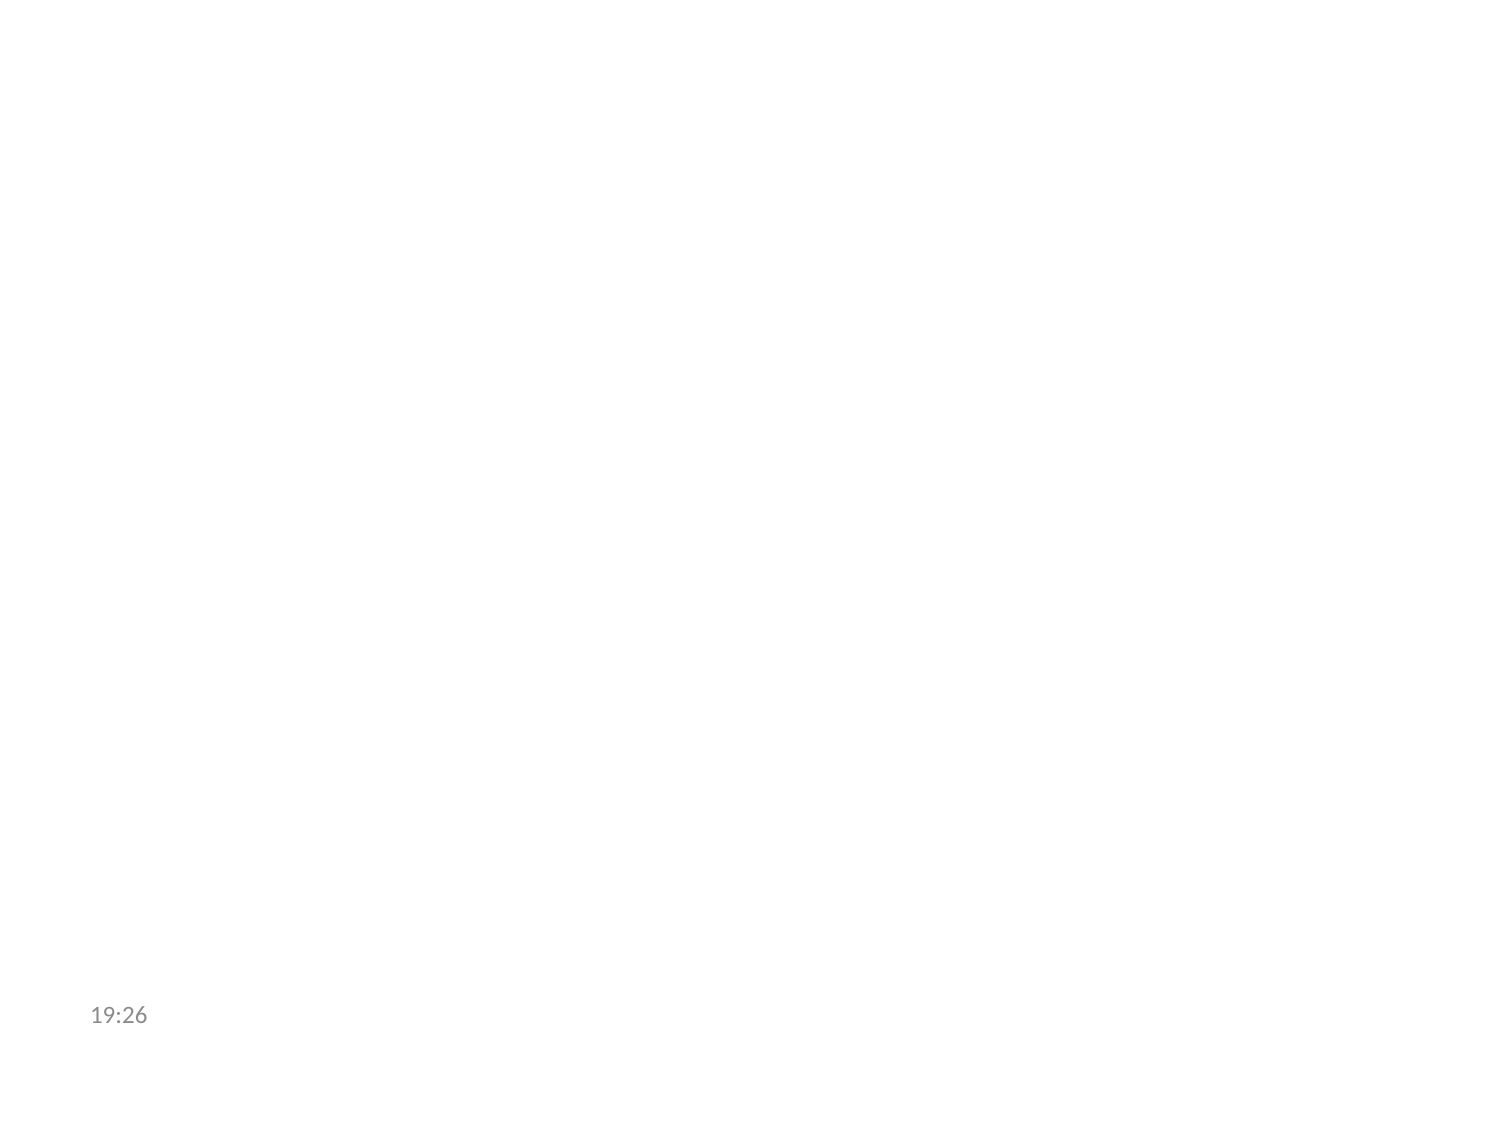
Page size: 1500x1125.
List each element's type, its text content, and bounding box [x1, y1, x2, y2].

text_box 15:35 [75, 983, 425, 1044]
